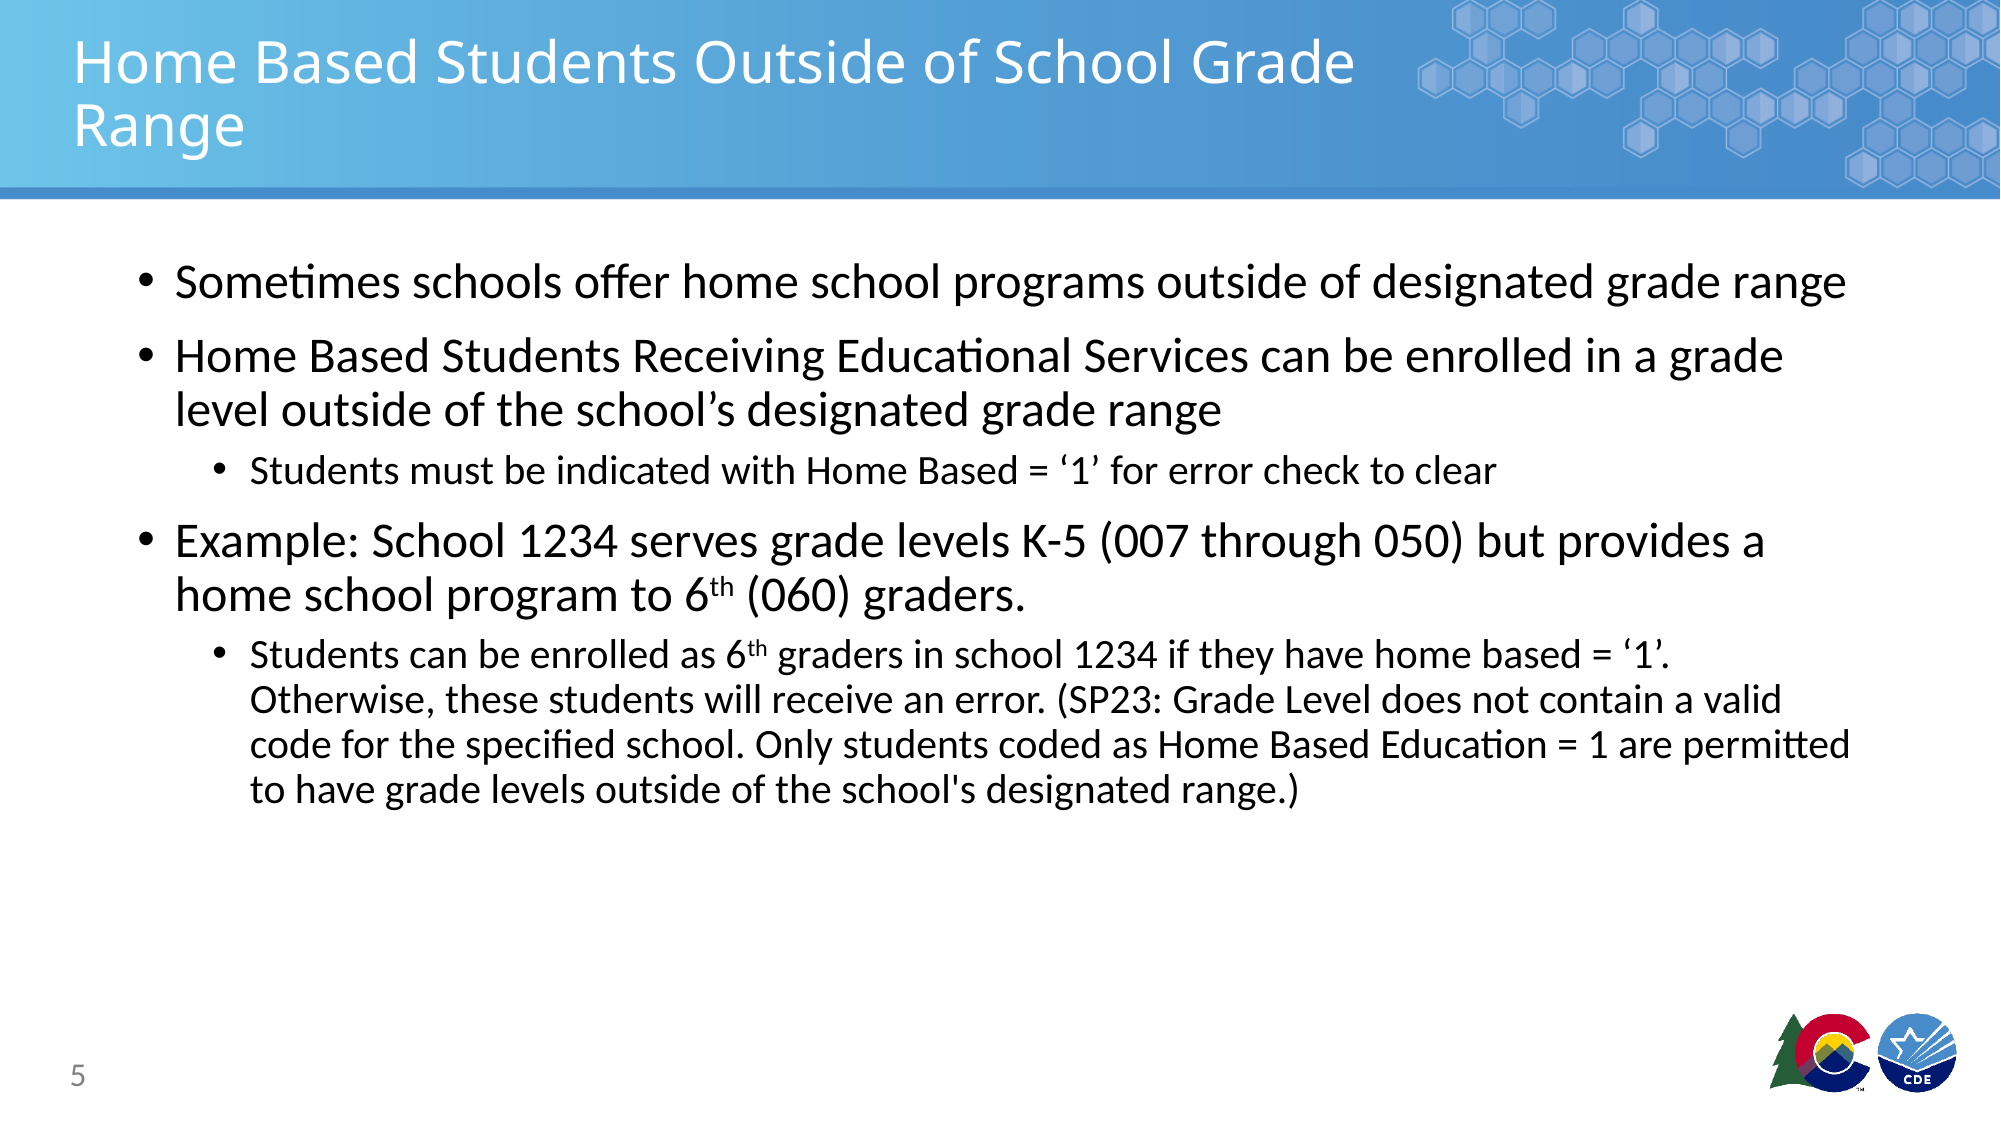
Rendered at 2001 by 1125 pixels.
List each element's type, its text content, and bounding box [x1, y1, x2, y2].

picture [1768, 1012, 1957, 1093]
slide_number 5 [54, 1042, 505, 1103]
list Sometimes schools offer home school programs outside of designated grade range Home Based Students Receiving Educational Services can be enrolled in a grade level outside of the school’s designated grade range Students must be indicated with Home Based = ‘1’ for error check to clear Example: School 1234 serves grade levels K-5 (007 through 050) but provides a home school program to 6th (060) graders. Students can be enrolled as 6th graders in school 1234 if they have home based = ‘1’. Otherwise, these students will receive an error. (SP23: Grade Level does not contain a valid code for the specified school. Only students coded as Home Based Education = 1 are permitted to have grade levels outside of the school's designated range.) [137, 254, 1863, 1043]
picture [0, 0, 2000, 200]
title Home Based Students Outside of School Grade Range [72, 33, 1396, 182]
